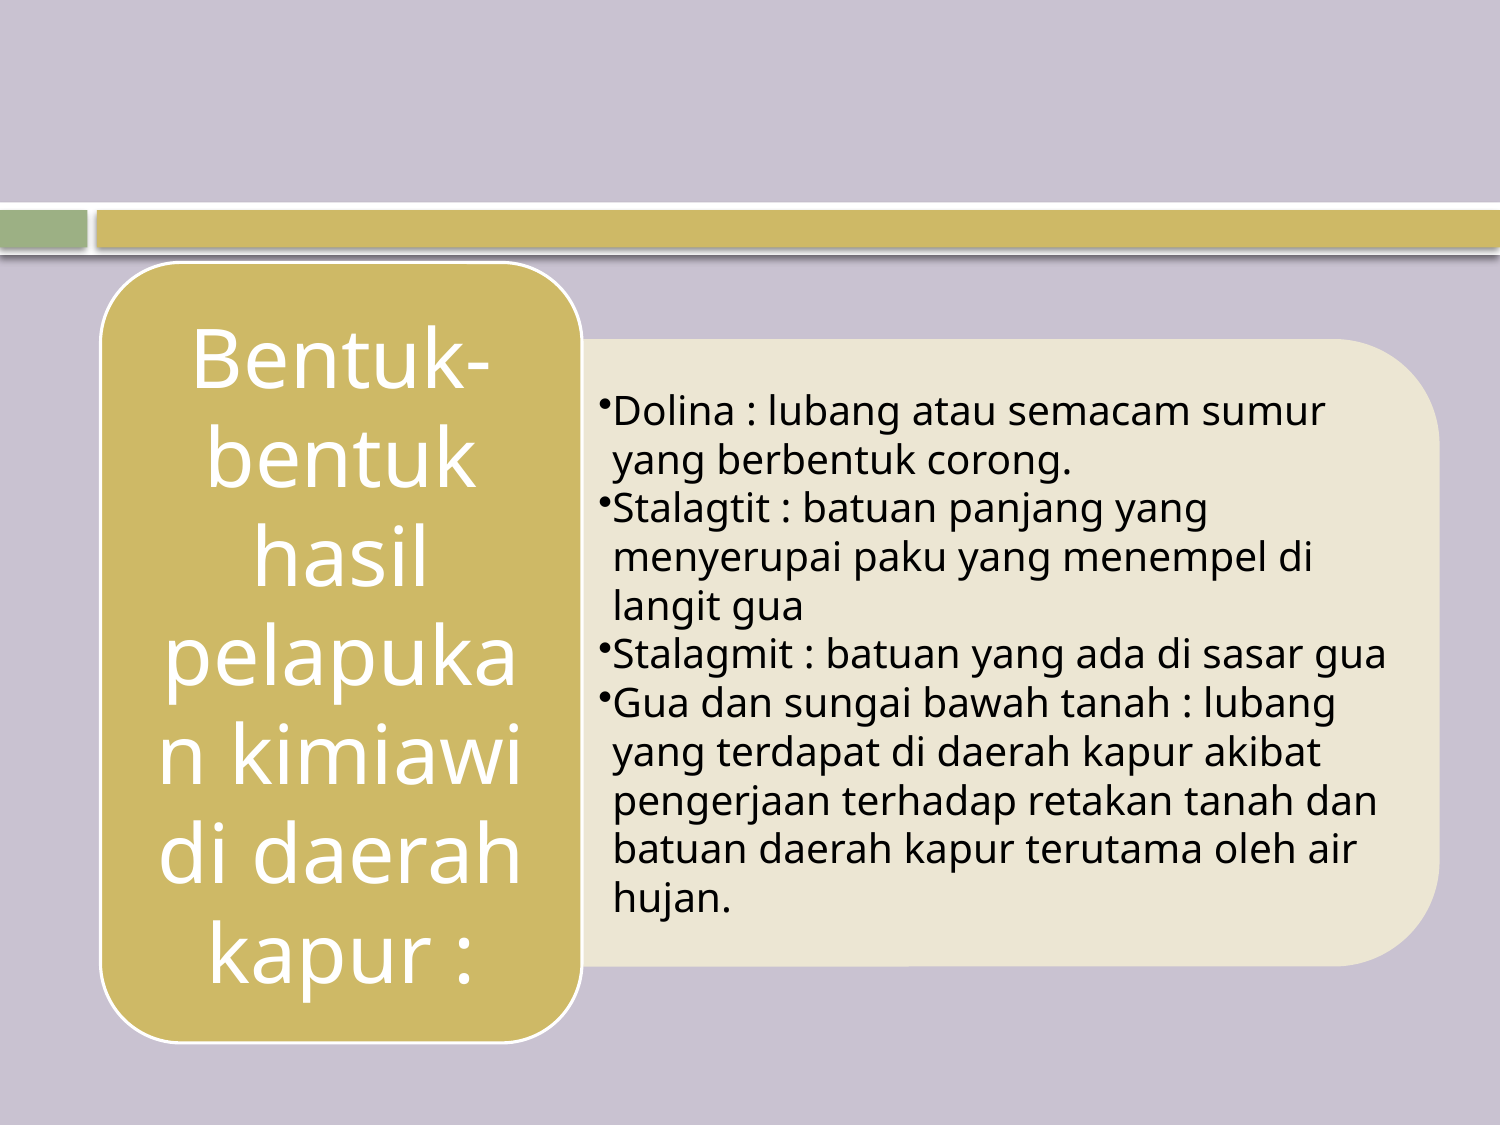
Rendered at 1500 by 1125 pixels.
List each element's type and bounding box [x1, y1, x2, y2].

list [100, 262, 1439, 1044]
